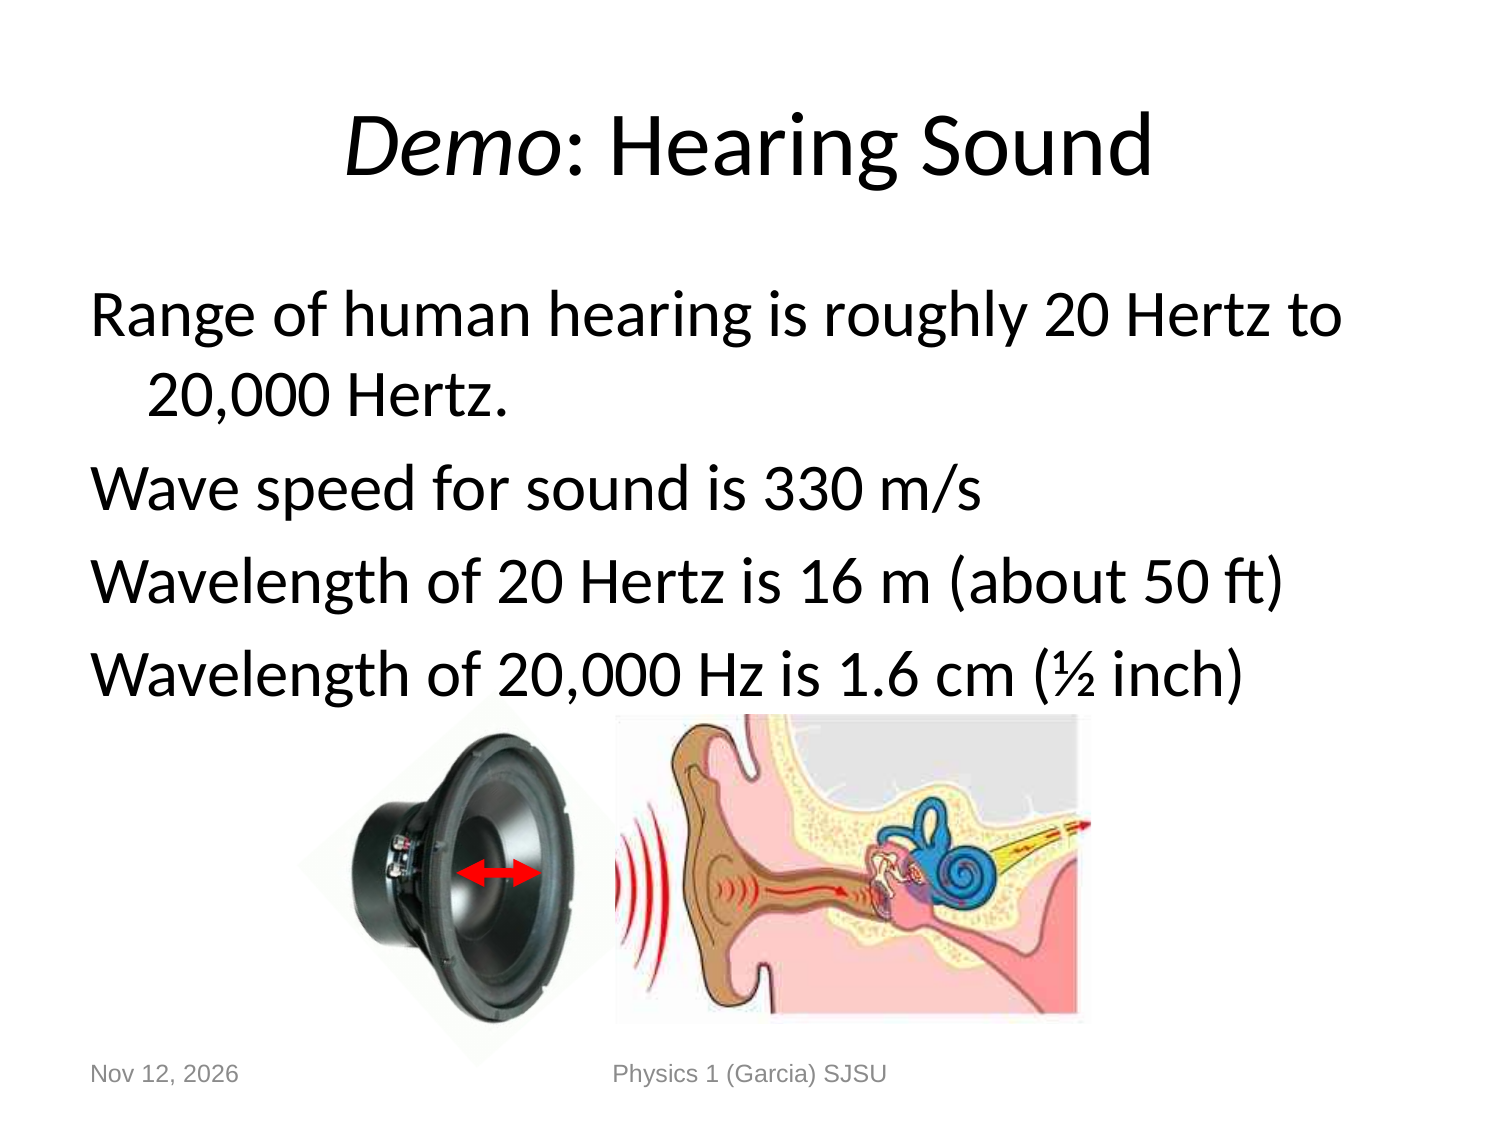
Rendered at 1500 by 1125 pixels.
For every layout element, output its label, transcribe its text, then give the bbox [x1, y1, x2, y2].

title Demo: Hearing Sound [75, 45, 1425, 233]
slide_number 4-Feb-15 [75, 1042, 425, 1103]
list Range of human hearing is roughly 20 Hertz to 20,000 Hertz. Wave speed for sound is 330 m/s Wavelength of 20 Hertz is 16 m (about 50 ft) Wavelength of 20,000 Hz is 1.6 cm (½ inch) [75, 262, 1425, 1005]
picture [298, 691, 1092, 1067]
footer Physics 1 (Garcia) SJSU [512, 1042, 988, 1103]
